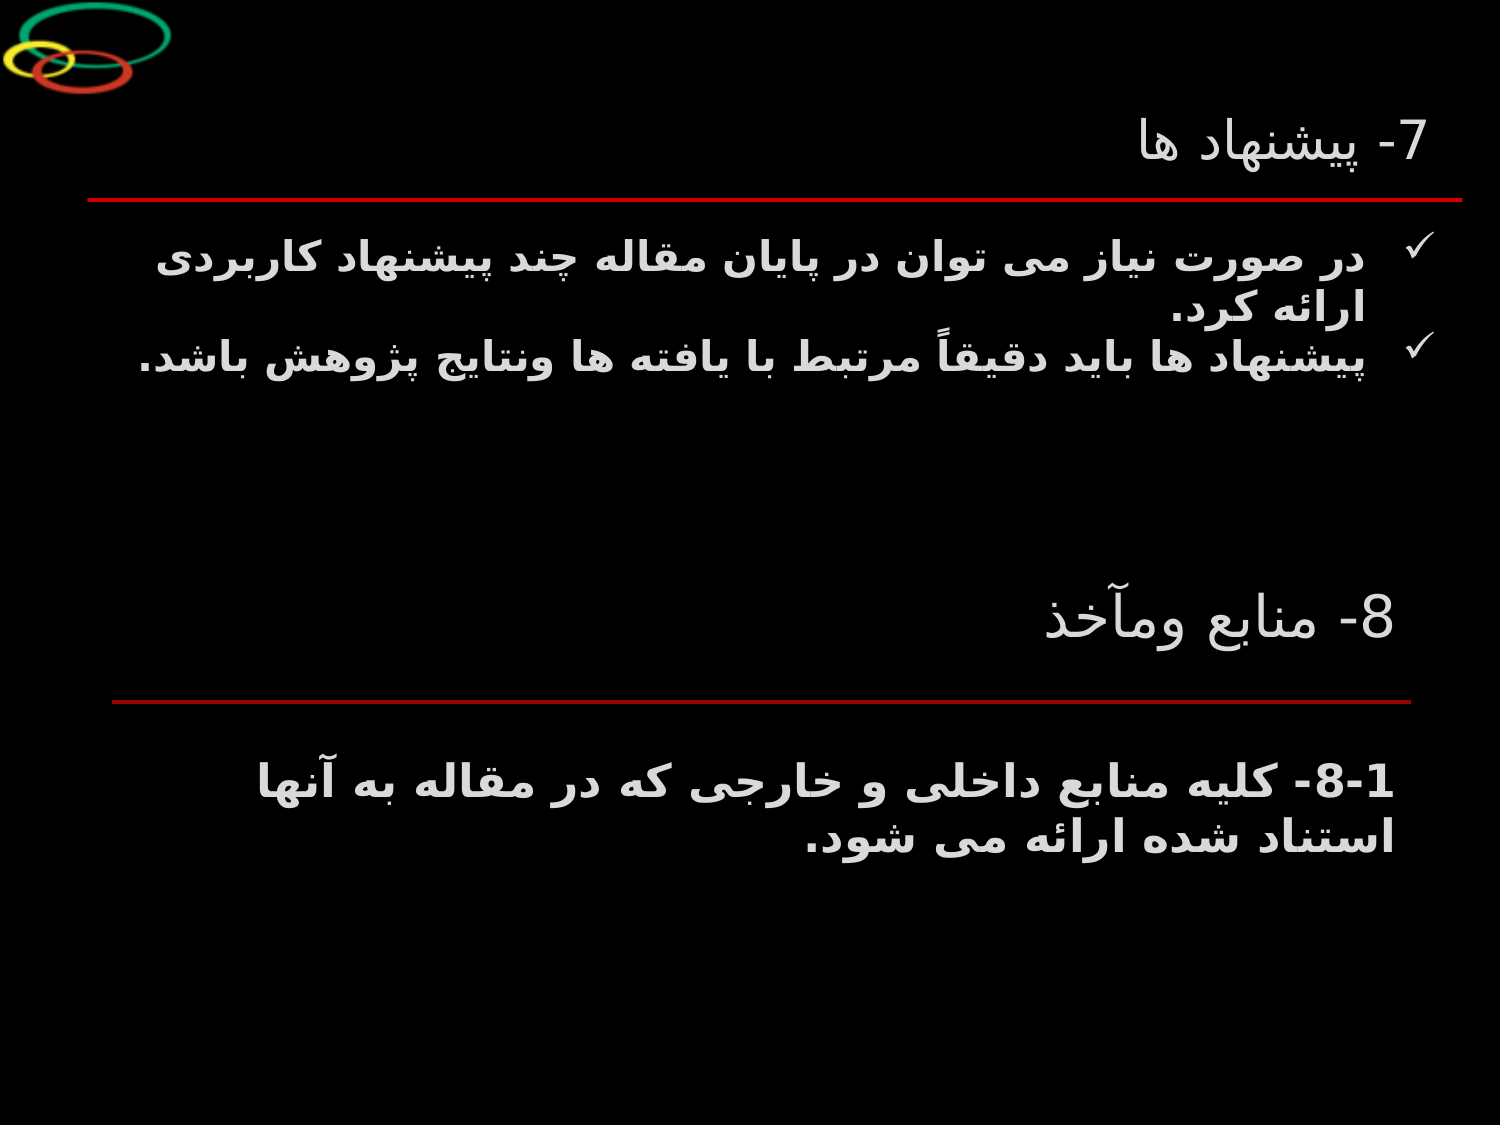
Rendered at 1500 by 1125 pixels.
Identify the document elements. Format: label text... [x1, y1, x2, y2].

text_box 7- پیشنهاد ها در صورت نیاز می توان در پایان مقاله چند پیشنهاد کاربردی ارائه کرد. پیشنهاد ها باید دقیقاً مرتبط با یافته ها ونتایج پژوهش باشد. [88, 37, 1447, 388]
text_box 8- منابع ومآخذ 8-1- کلیه منابع داخلی و خارجی که در مقاله به آنها استناد شده ارائه می شود. [112, 479, 1412, 700]
text_box 8- منابع ومآخذ 8-1- کلیه منابع داخلی و خارجی که در مقاله به آنها استناد شده ارائه می شود. [112, 711, 1412, 925]
picture [0, 0, 175, 98]
